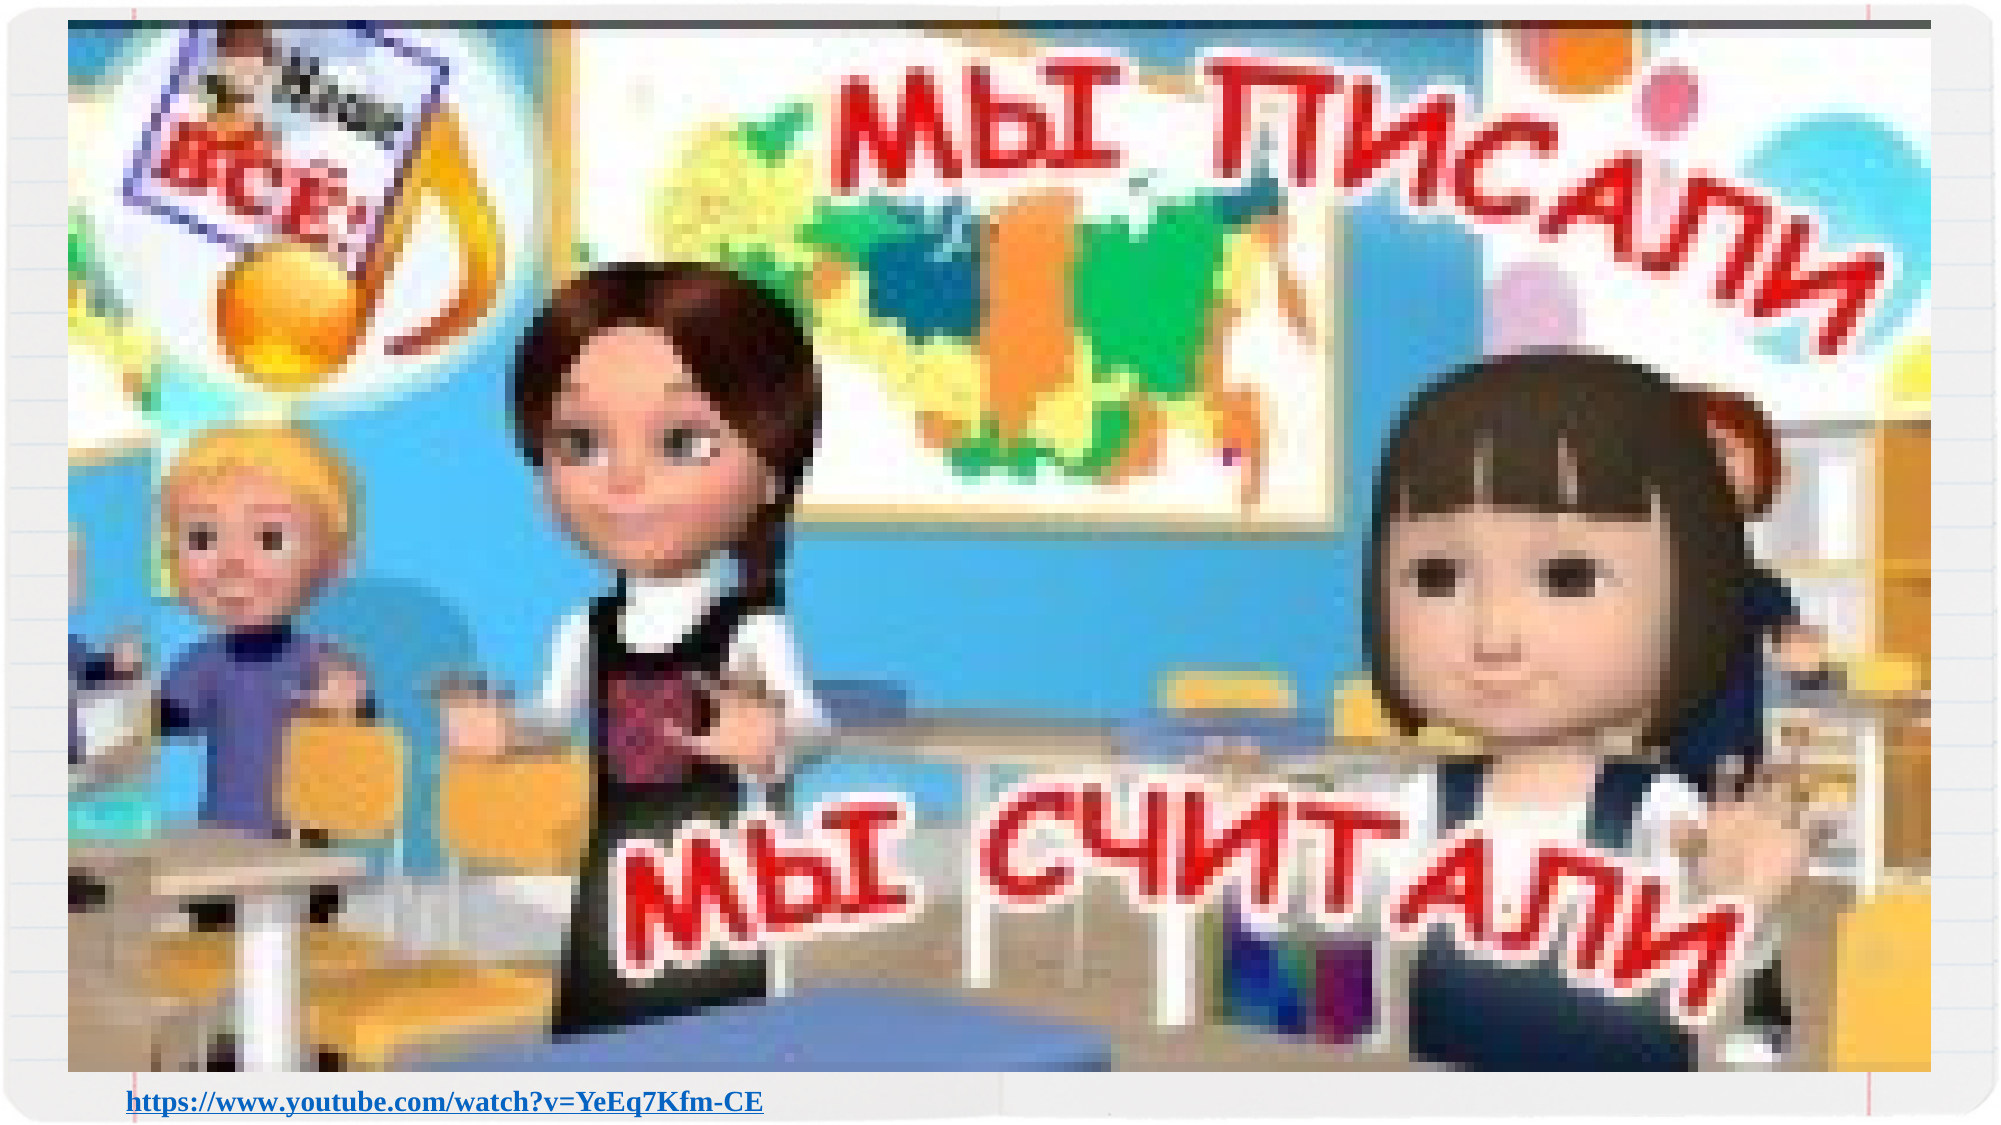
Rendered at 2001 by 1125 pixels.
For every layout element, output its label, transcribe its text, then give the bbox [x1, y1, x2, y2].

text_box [67, 19, 1931, 1073]
text_box https://www.youtube.com/watch?v=YeEq7Kfm-CE [111, 1074, 1111, 1125]
